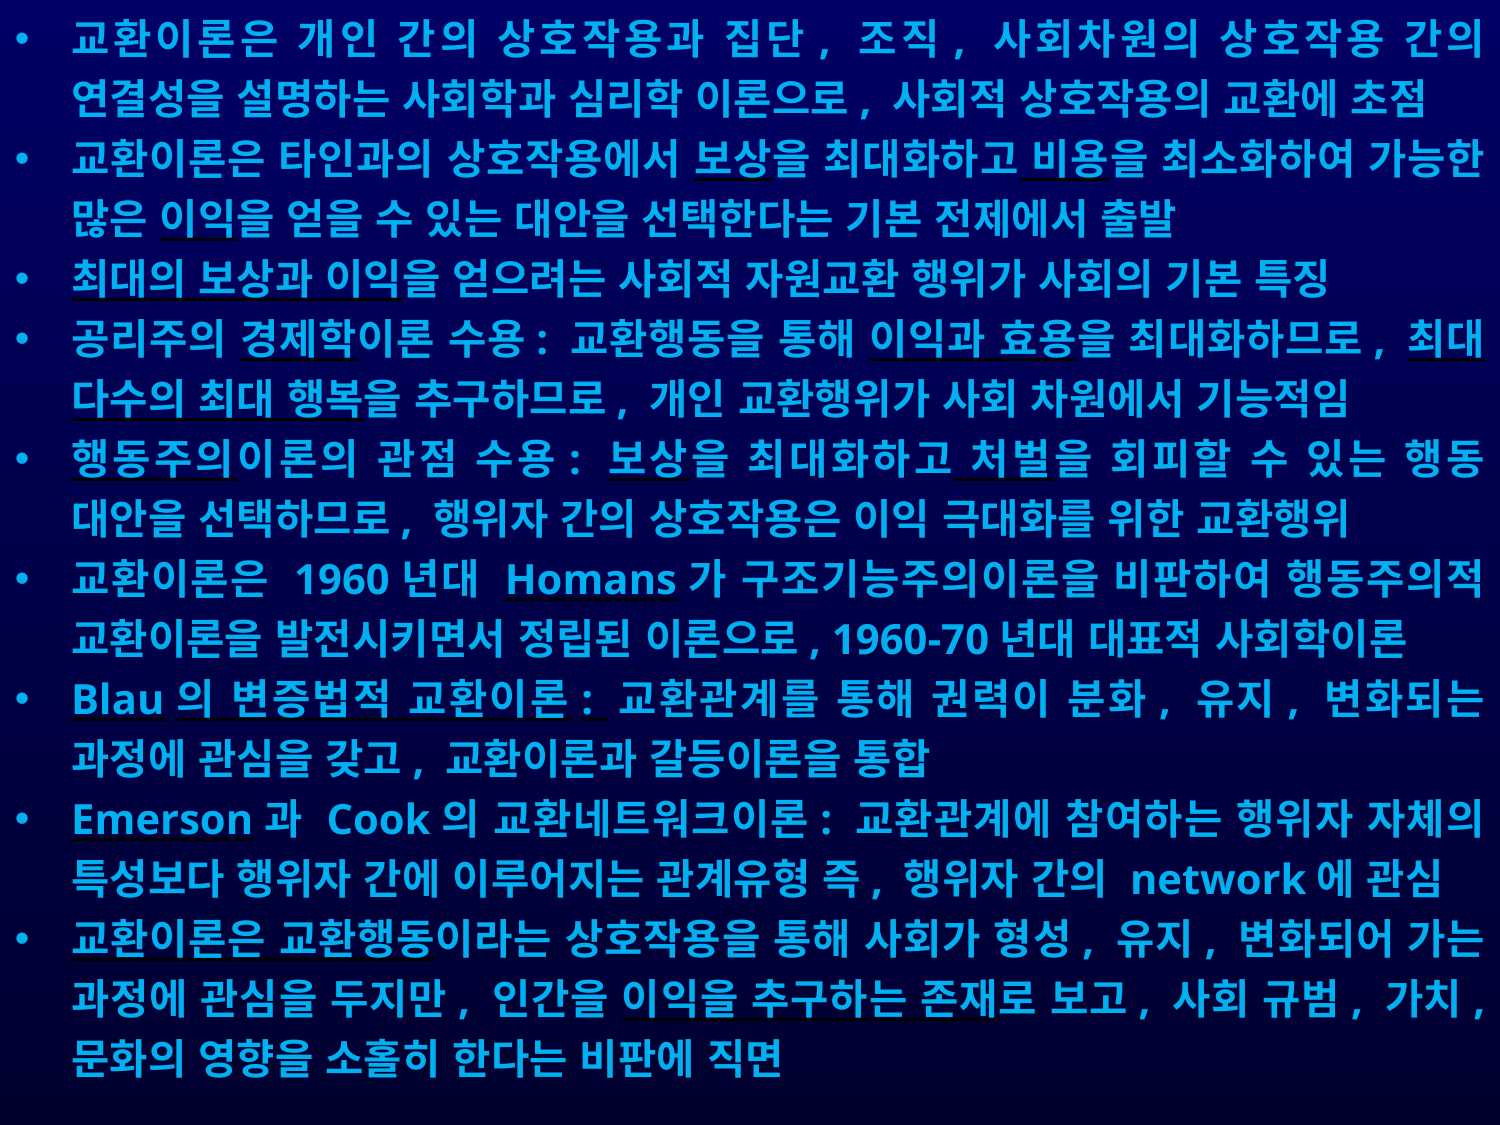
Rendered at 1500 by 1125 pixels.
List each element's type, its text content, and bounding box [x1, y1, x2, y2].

text_box 교환이론은 개인 간의 상호작용과 집단, 조직, 사회차원의 상호작용 간의 연결성을 설명하는 사회학과 심리학 이론으로, 사회적 상호작용의 교환에 초점 교환이론은 타인과의 상호작용에서 보상을 최대화하고 비용을 최소화하여 가능한 많은 이익을 얻을 수 있는 대안을 선택한다는 기본 전제에서 출발 최대의 보상과 이익을 얻으려는 사회적 자원교환 행위가 사회의 기본 특징 공리주의 경제학이론 수용: 교환행동을 통해 이익과 효용을 최대화하므로, 최대 다수의 최대 행복을 추구하므로, 개인 교환행위가 사회 차원에서 기능적임 행동주의이론의 관점 수용: 보상을 최대화하고 처벌을 회피할 수 있는 행동 대안을 선택하므로, 행위자 간의 상호작용은 이익 극대화를 위한 교환행위 교환이론은 1960년대 Homans가 구조기능주의이론을 비판하여 행동주의적 교환이론을 발전시키면서 정립된 이론으로, 1960-70년대 대표적 사회학이론 Blau의 변증법적 교환이론: 교환관계를 통해 권력이 분화, 유지, 변화되는 과정에 관심을 갖고, 교환이론과 갈등이론을 통합 Emerson과 Cook의 교환네트워크이론: 교환관계에 참여하는 행위자 자체의 특성보다 행위자 간에 이루어지는 관계유형 즉, 행위자 간의 network에 관심 교환이론은 교환행동이라는 상호작용을 통해 사회가 형성, 유지, 변화되어 가는 과정에 관심을 두지만, 인간을 이익을 추구하는 존재로 보고, 사회 규범, 가치, 문화의 영향을 소홀히 한다는 비판에 직면 [0, 0, 1500, 1091]
